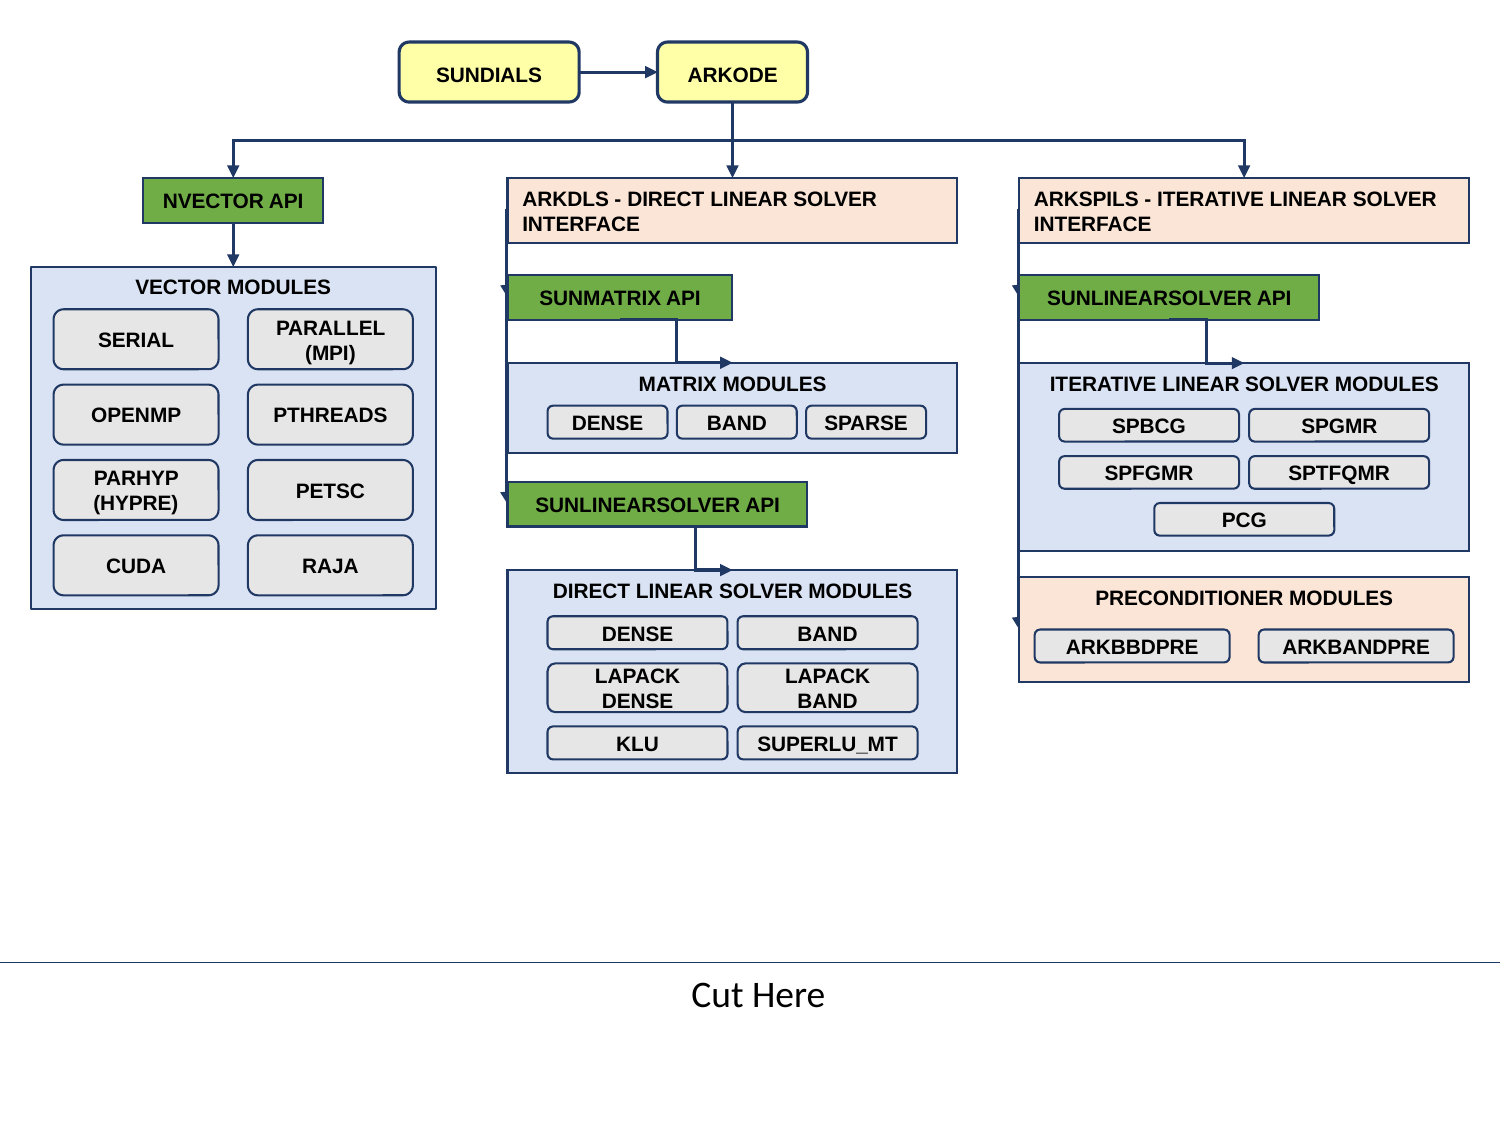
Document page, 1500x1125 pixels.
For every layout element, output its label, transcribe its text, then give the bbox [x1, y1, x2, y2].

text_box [445, 0, 521, 390]
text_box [30, 177, 436, 610]
text_box SUNDIALS [398, 41, 445, 104]
text_box Cut Here [574, 963, 942, 1023]
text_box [1019, 177, 1470, 682]
text_box ARKODE [656, 41, 809, 104]
text_box SUNDIALS [521, 41, 581, 104]
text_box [950, 0, 1027, 396]
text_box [507, 177, 958, 773]
